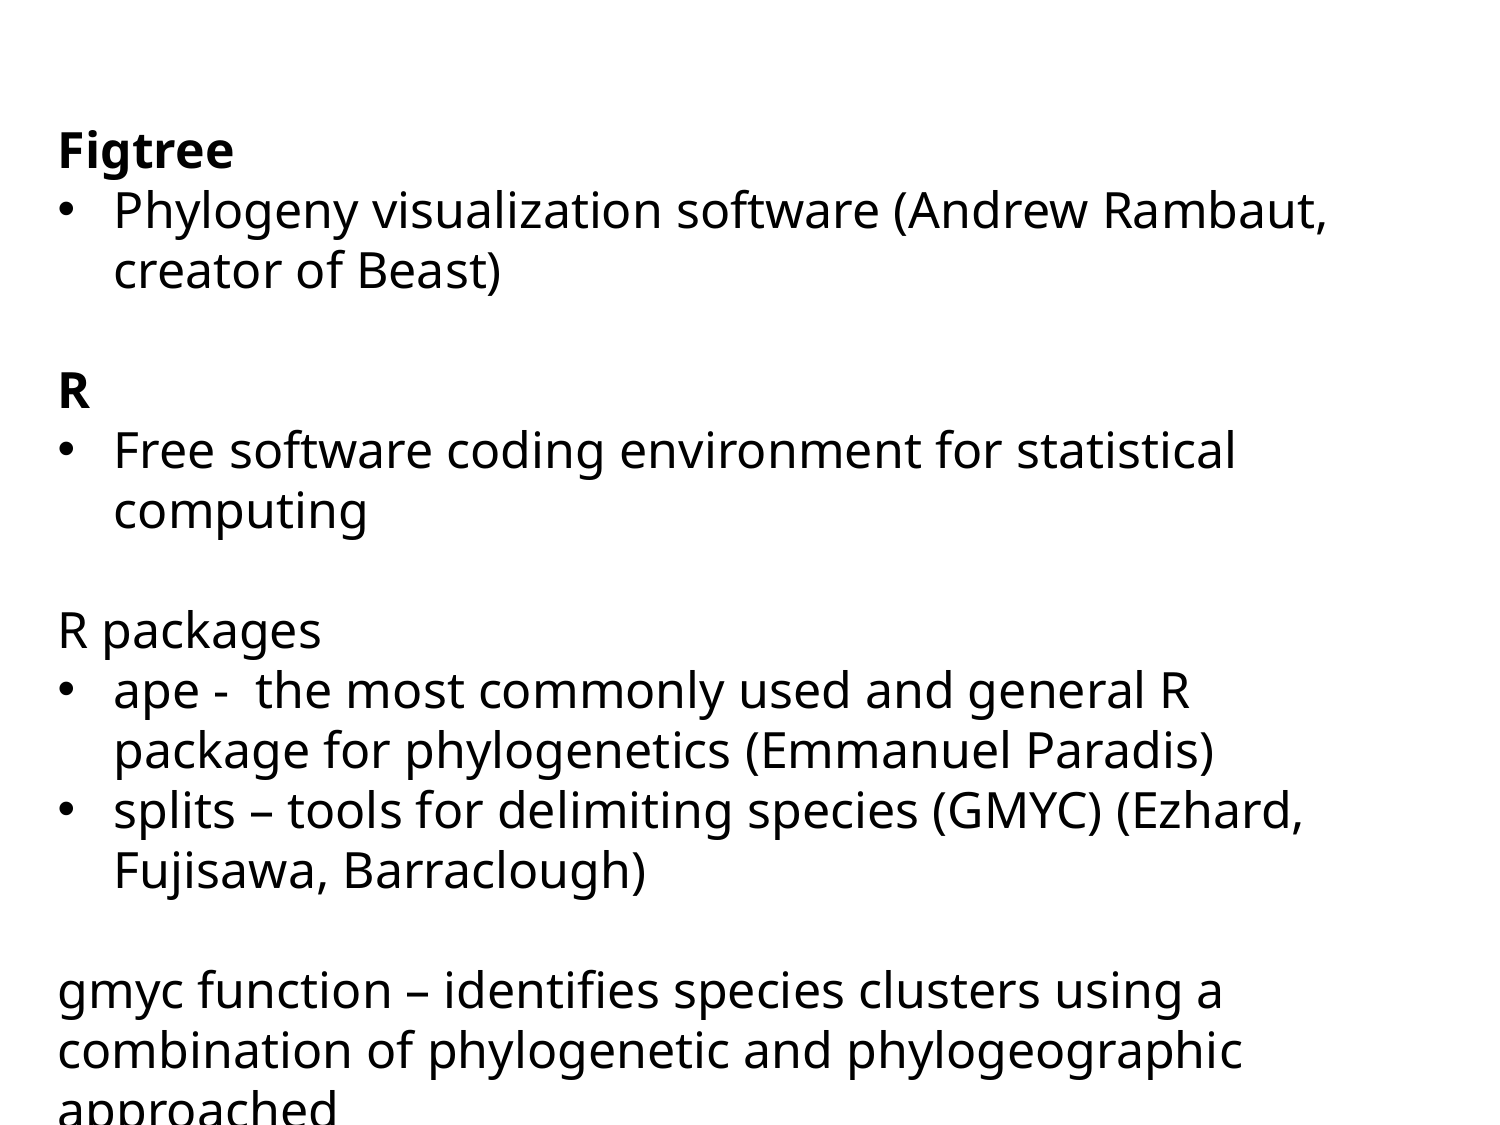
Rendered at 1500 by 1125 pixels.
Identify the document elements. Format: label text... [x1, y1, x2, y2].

text_box Figtree Phylogeny visualization software (Andrew Rambaut, creator of Beast) R Free software coding environment for statistical computing R packages ape - the most commonly used and general R package for phylogenetics (Emmanuel Paradis) splits – tools for delimiting species (GMYC) (Ezhard, Fujisawa, Barraclough) gmyc function – identifies species clusters using a combination of phylogenetic and phylogeographic approached [42, 111, 1379, 1125]
